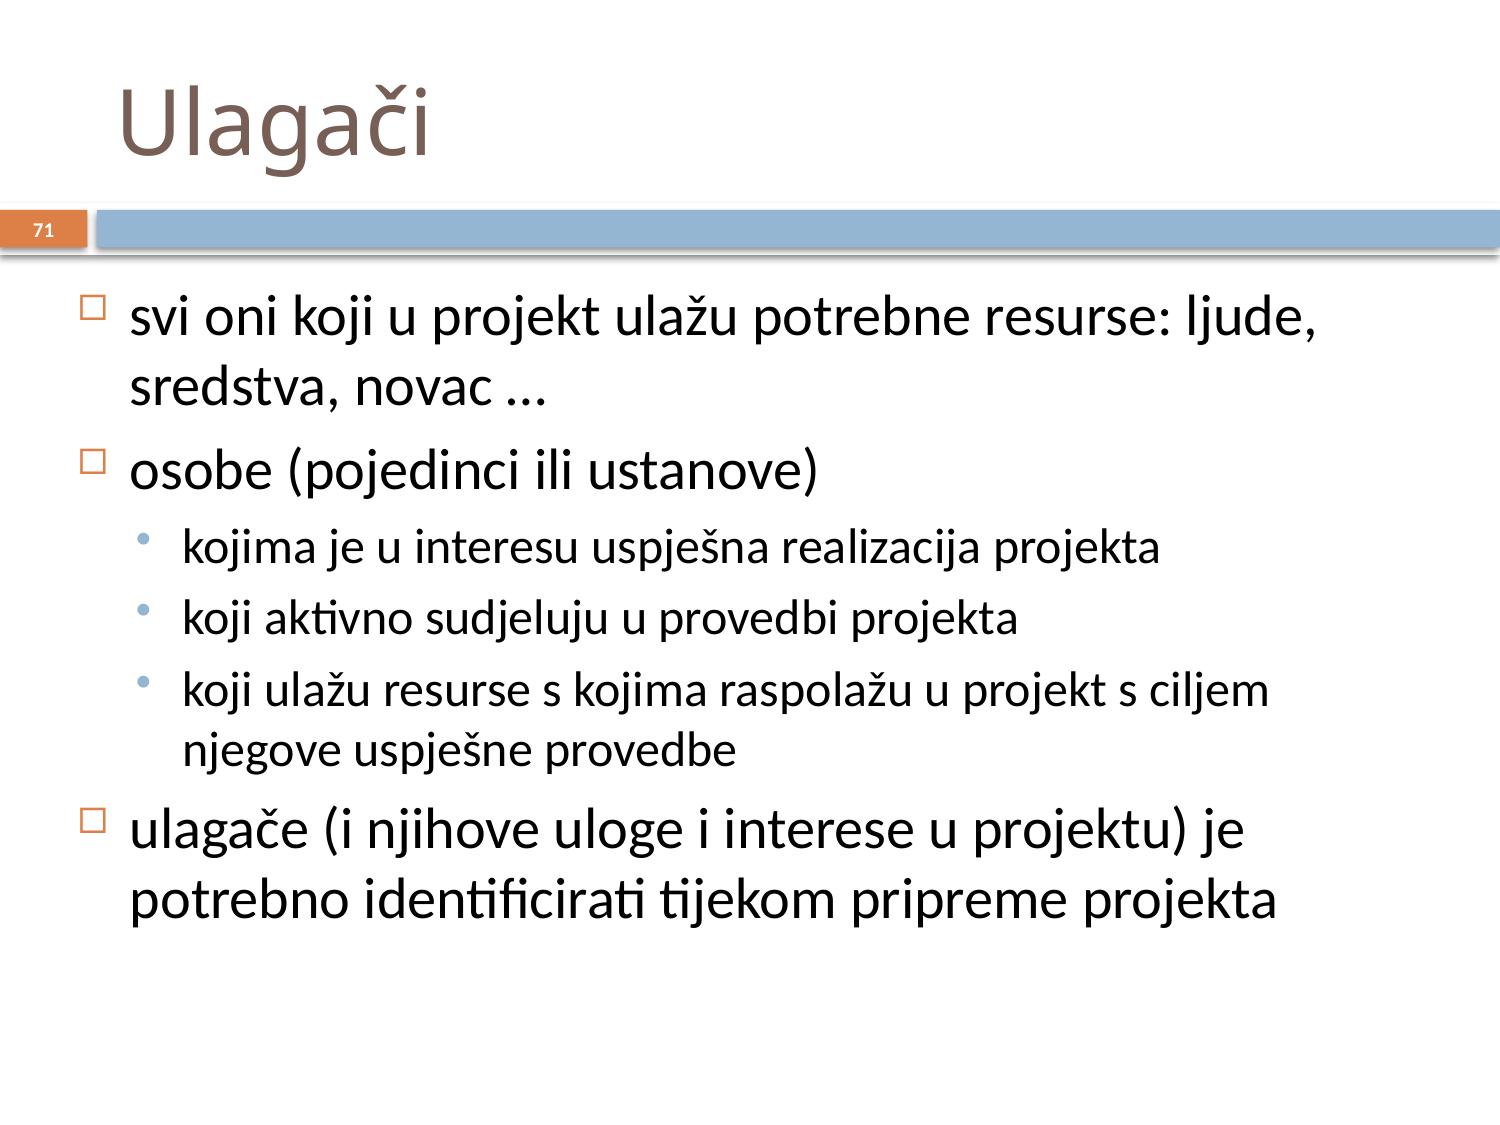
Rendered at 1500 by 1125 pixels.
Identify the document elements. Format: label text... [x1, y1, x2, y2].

title Ulagači [100, 37, 1439, 201]
list svi oni koji u projekt ulažu potrebne resurse: ljude, sredstva, novac … osobe (pojedinci ili ustanove) kojima je u interesu uspješna realizacija projekta koji aktivno sudjeluju u provedbi projekta koji ulažu resurse s kojima raspolažu u projekt s ciljem njegove uspješne provedbe ulagače (i njihove uloge i interese u projektu) je potrebno identificirati tijekom pripreme projekta [62, 269, 1443, 1042]
slide_number 71 [0, 208, 88, 249]
